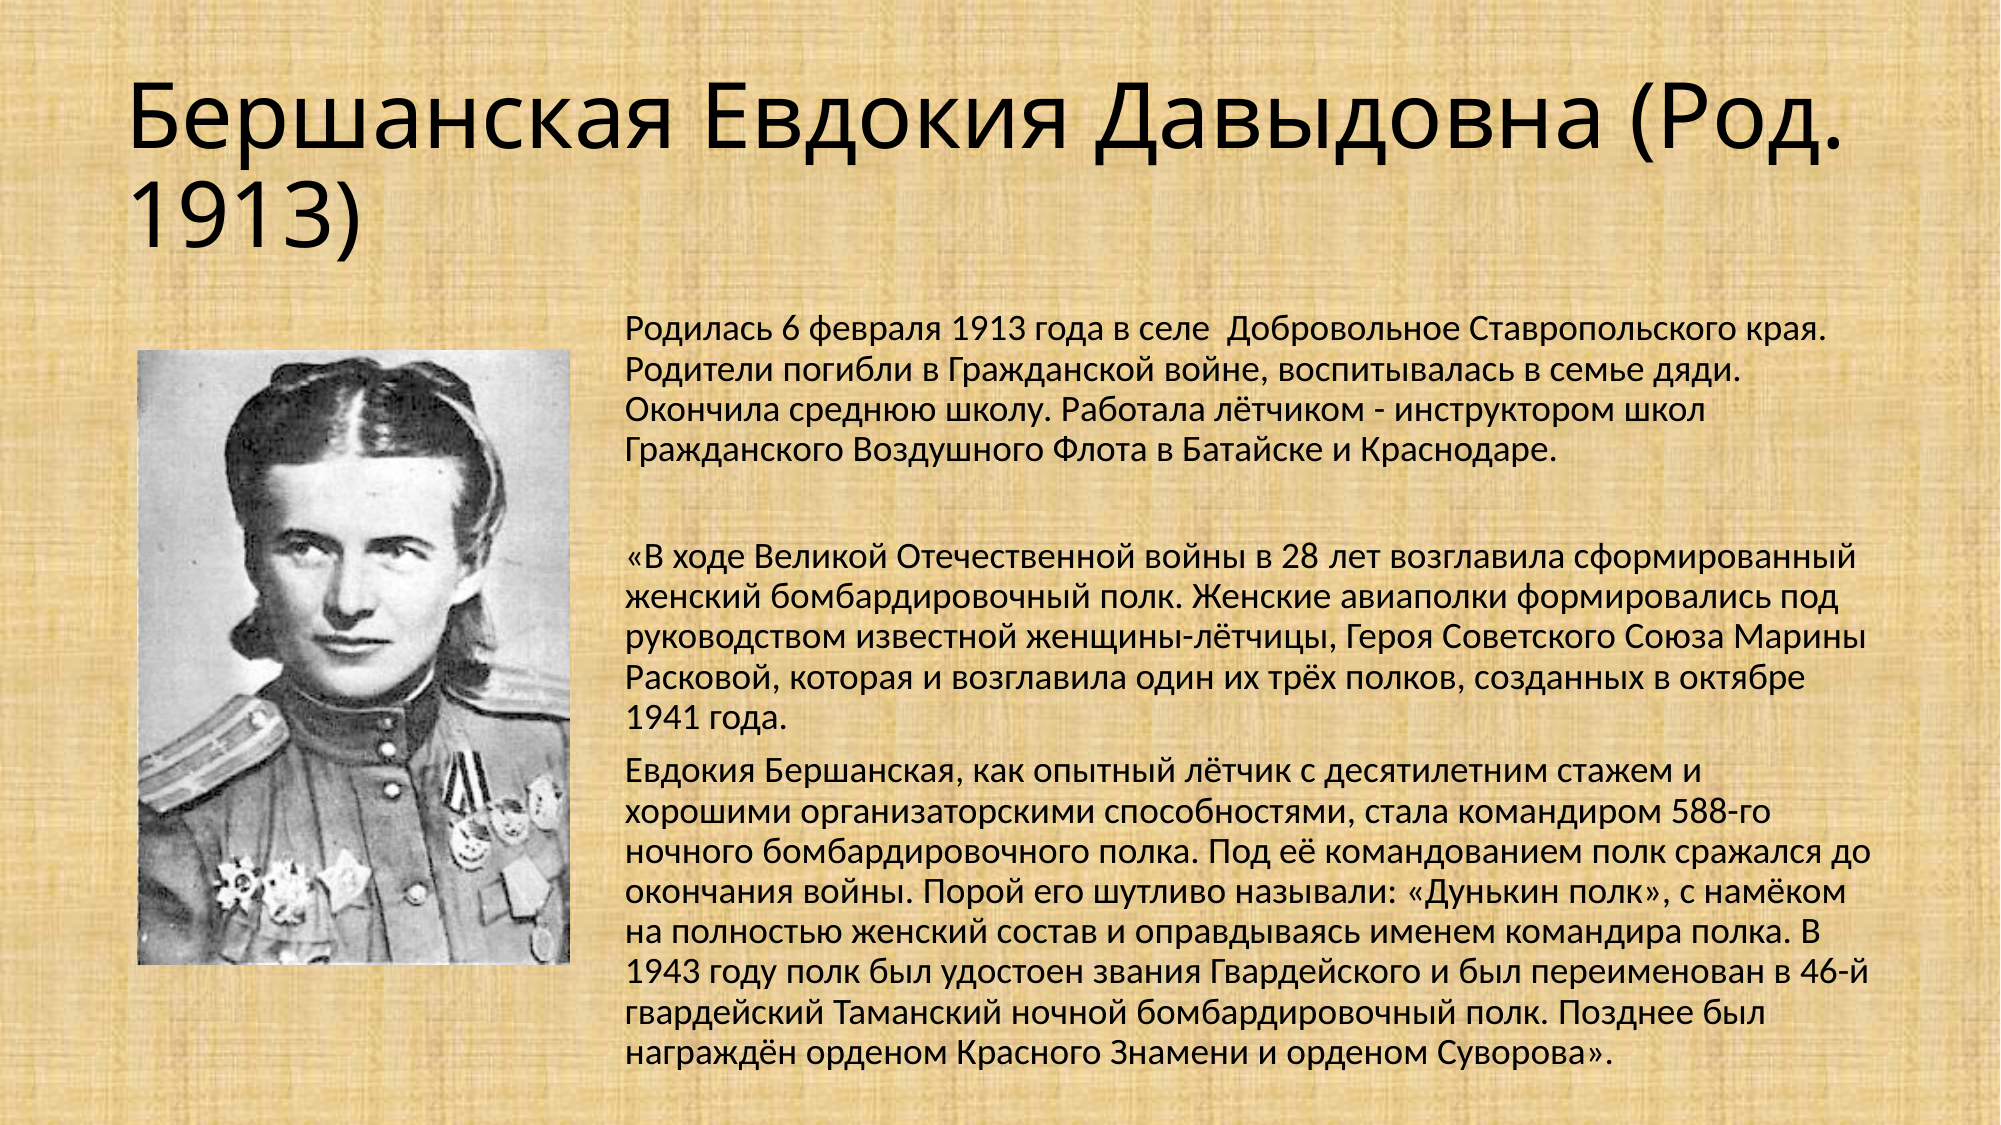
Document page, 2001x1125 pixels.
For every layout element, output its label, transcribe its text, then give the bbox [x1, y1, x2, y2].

title Бершанская Евдокия Давыдовна (Род. 1913) [110, 59, 1863, 278]
picture [0, 0, 2001, 1125]
list Родилась 6 февраля 1913 года в селе Добровольное Ставропольского края. Родители погибли в Гражданской войне, воспитывалась в семье дяди. Окончила среднюю школу. Работала лётчиком - инструктором школ Гражданского Воздушного Флота в Батайске и Краснодаре. «В ходе Великой Отечественной войны в 28 лет возглавила сформированный женский бомбардировочный полк. Женские авиаполки формировались под руководством известной женщины-лётчицы, Героя Советского Союза Марины Расковой, которая и возглавила один их трёх полков, созданных в октябре 1941 года. Евдокия Бершанская, как опытный лётчик с десятилетним стажем и хорошими организаторскими способностями, стала командиром 588-го ночного бомбардировочного полка. Под её командованием полк сражался до окончания войны. Порой его шутливо называли: «Дунькин полк», с намёком на полностью женский состав и оправдываясь именем командира полка. В 1943 году полк был удостоен звания Гвардейского и был переименован в 46-й гвардейский Таманский ночной бомбардировочный полк. Позднее был награждён орденом Красного Знамени и орденом Суворова». [609, 301, 1893, 1080]
